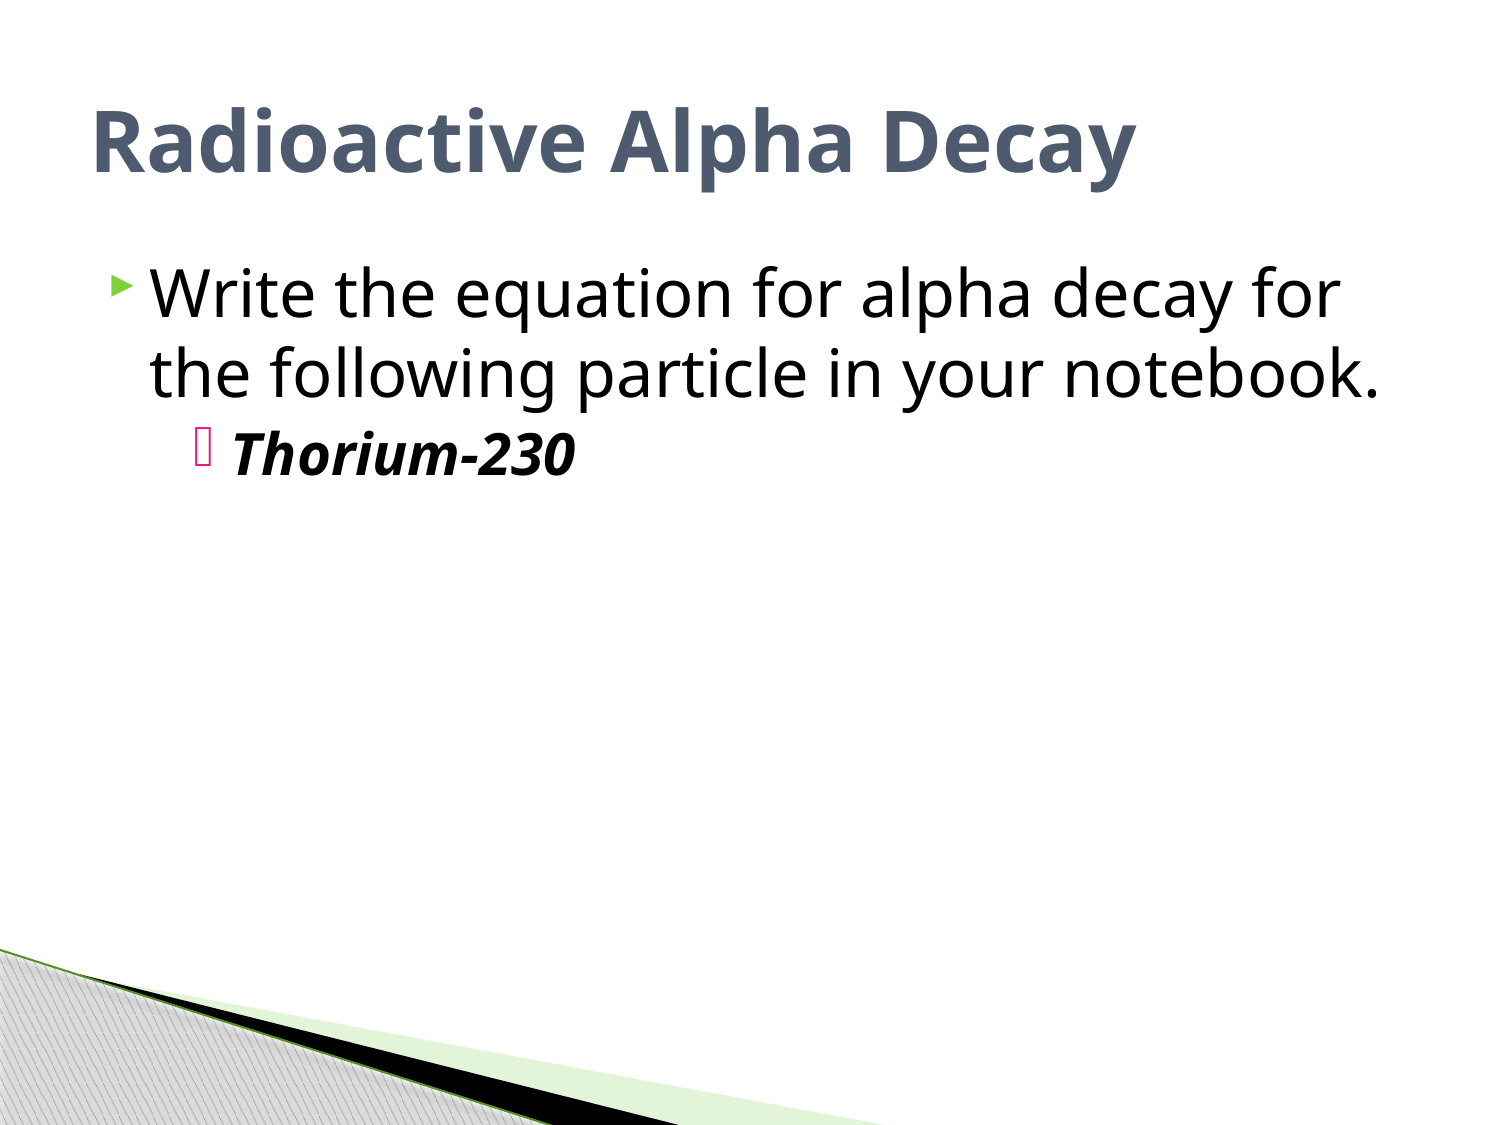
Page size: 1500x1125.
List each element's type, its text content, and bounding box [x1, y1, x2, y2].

title Radioactive Alpha Decay [75, 45, 1425, 233]
list Write the equation for alpha decay for the following particle in your notebook. Thorium-230 [75, 243, 1425, 986]
